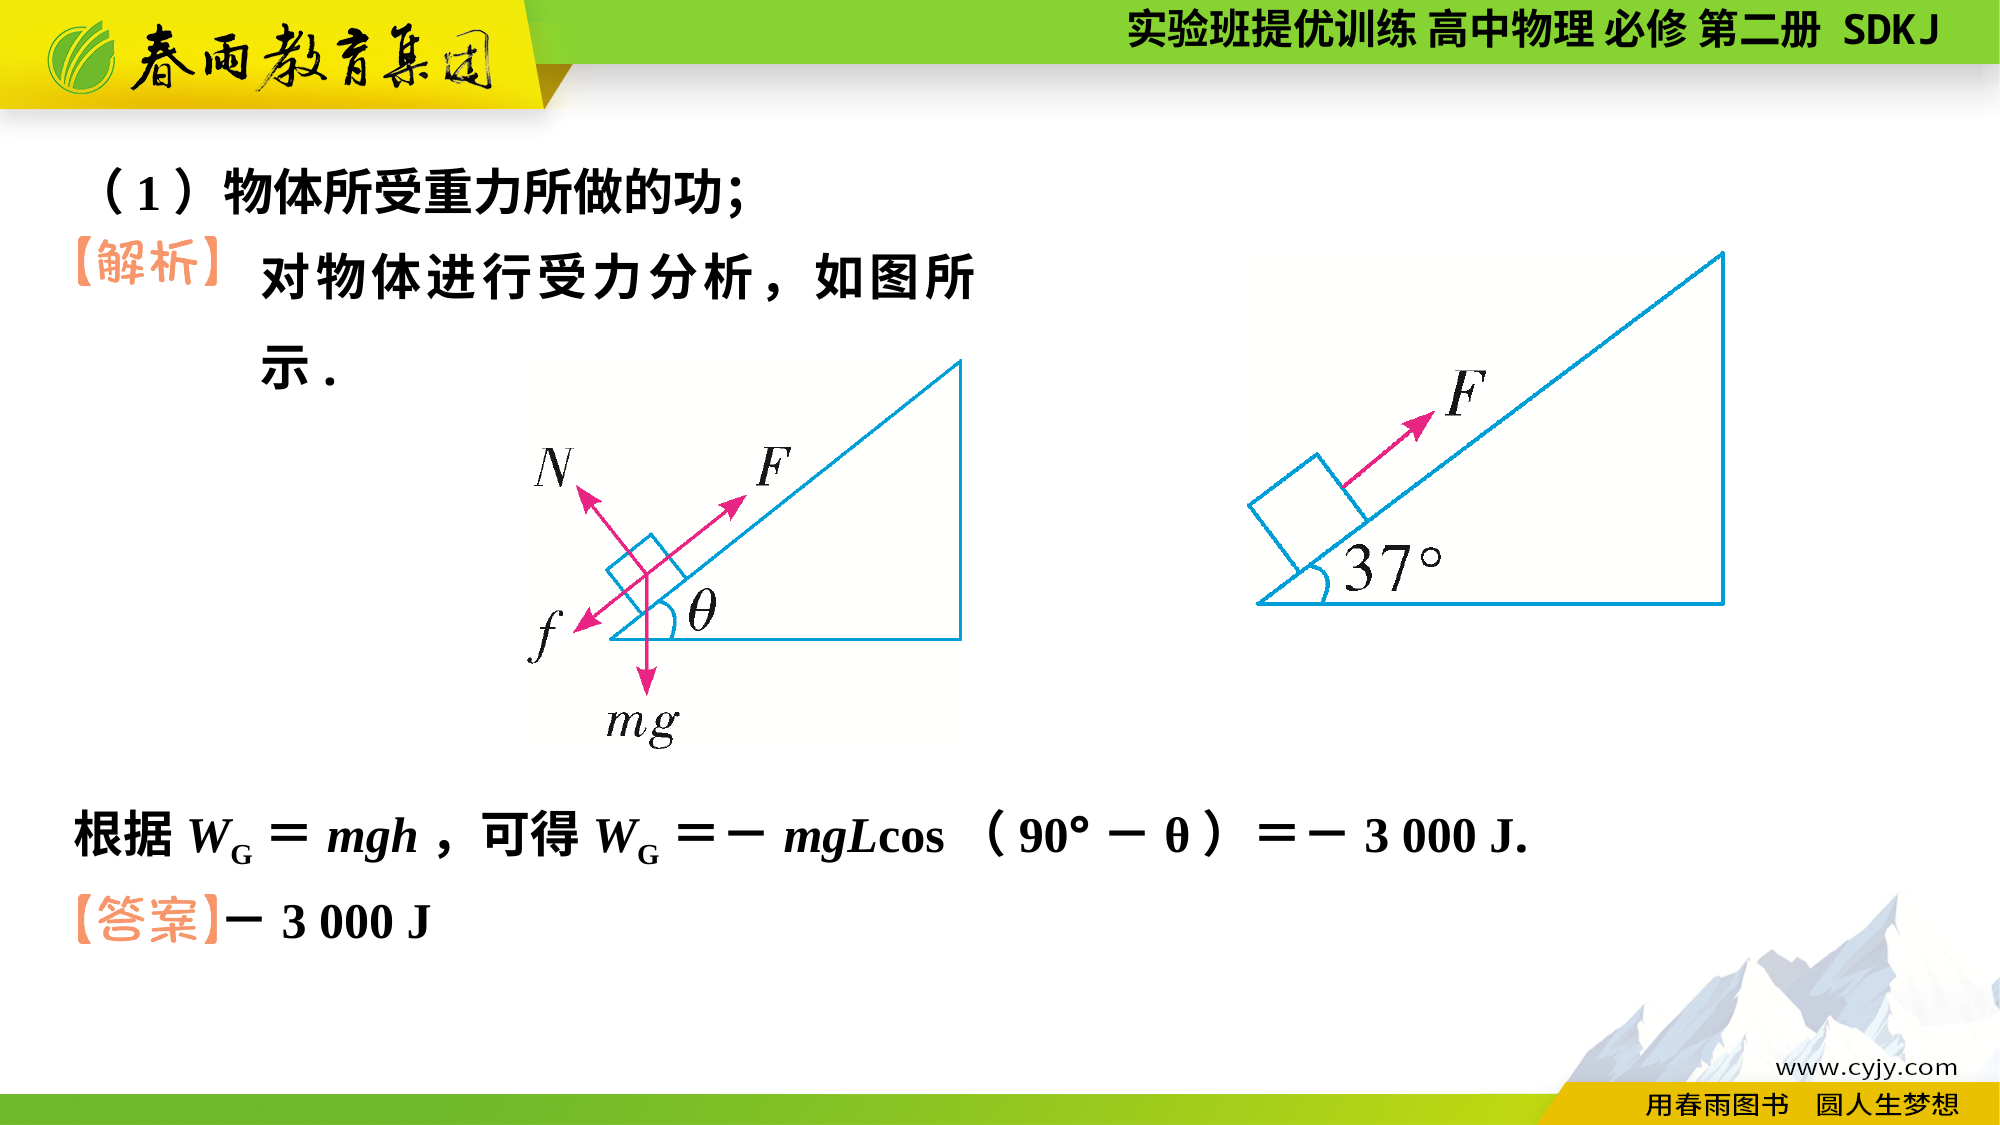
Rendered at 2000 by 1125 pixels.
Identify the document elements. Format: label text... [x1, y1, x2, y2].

text_box 对物体进行受力分析，如图所示. [246, 208, 991, 313]
list （1）物体所受重力所做的功； [59, 122, 1944, 217]
text_box 根据WG＝mgh，可得WG＝－mgLcos（90°－θ）＝－3 000 J. [59, 760, 1551, 879]
text_box －3 000 J [204, 881, 509, 957]
picture [0, 0, 2000, 1125]
